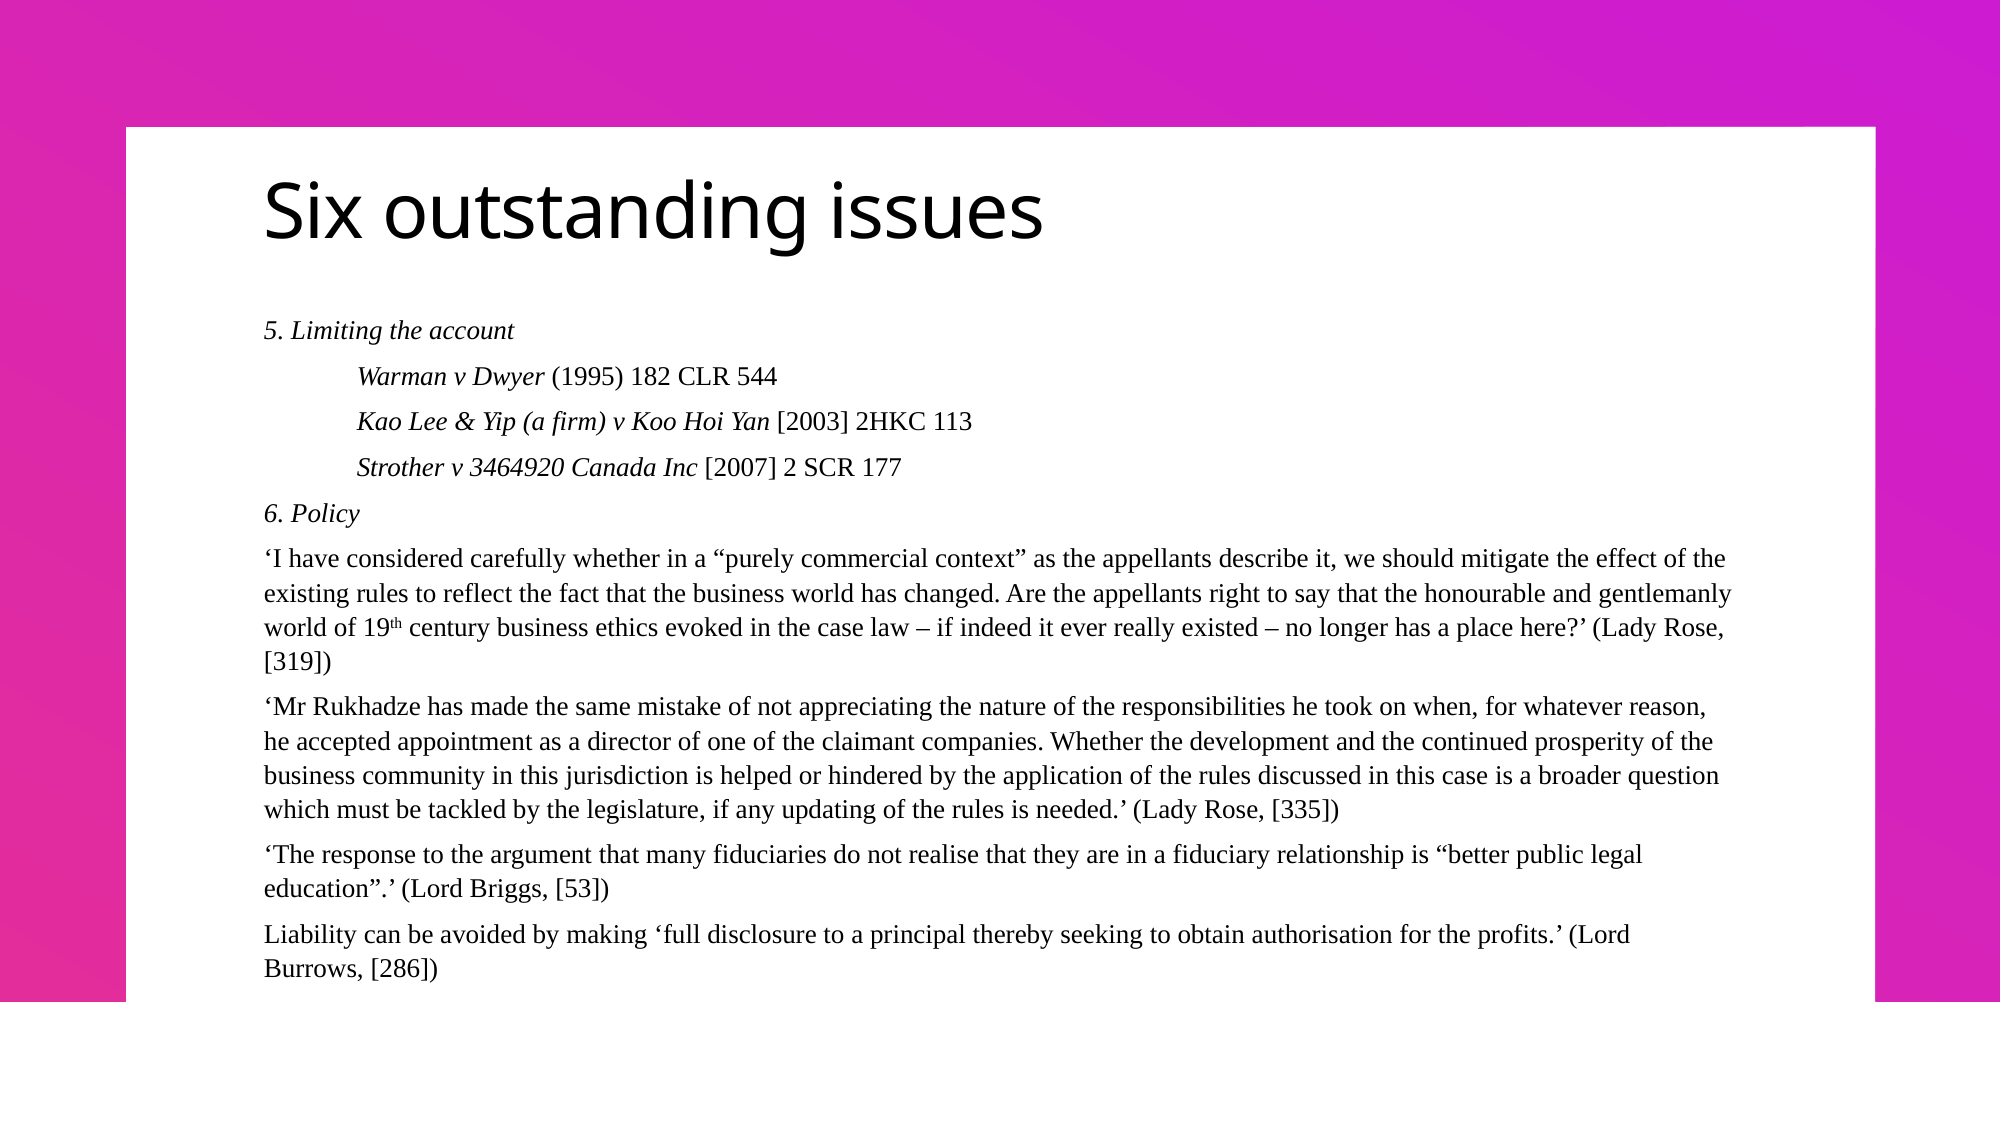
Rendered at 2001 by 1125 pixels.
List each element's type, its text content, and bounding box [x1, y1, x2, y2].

title Six outstanding issues [248, 160, 1749, 264]
list 5. Limiting the account Warman v Dwyer (1995) 182 CLR 544 Kao Lee & Yip (a firm) v Koo Hoi Yan [2003] 2HKC 113 Strother v 3464920 Canada Inc [2007] 2 SCR 177 6. Policy ‘I have considered carefully whether in a “purely commercial context” as the appellants describe it, we should mitigate the effect of the existing rules to reflect the fact that the business world has changed. Are the appellants right to say that the honourable and gentlemanly world of 19th century business ethics evoked in the case law – if indeed it ever really existed – no longer has a place here?’ (Lady Rose, [319]) ‘Mr Rukhadze has made the same mistake of not appreciating the nature of the responsibilities he took on when, for whatever reason, he accepted appointment as a director of one of the claimant companies. Whether the development and the continued prosperity of the business community in this jurisdiction is helped or hindered by the application of the rules discussed in this case is a broader question which must be tackled by the legislature, if any updating of the rules is needed.’ (Lady Rose, [335]) ‘The response to the argument that many fiduciaries do not realise that they are in a fiduciary relationship is “better public legal education”.’ (Lord Briggs, [53]) Liability can be avoided by making ‘full disclosure to a principal thereby seeking to obtain authorisation for the profits.’ (Lord Burrows, [286]) [248, 303, 1749, 1001]
